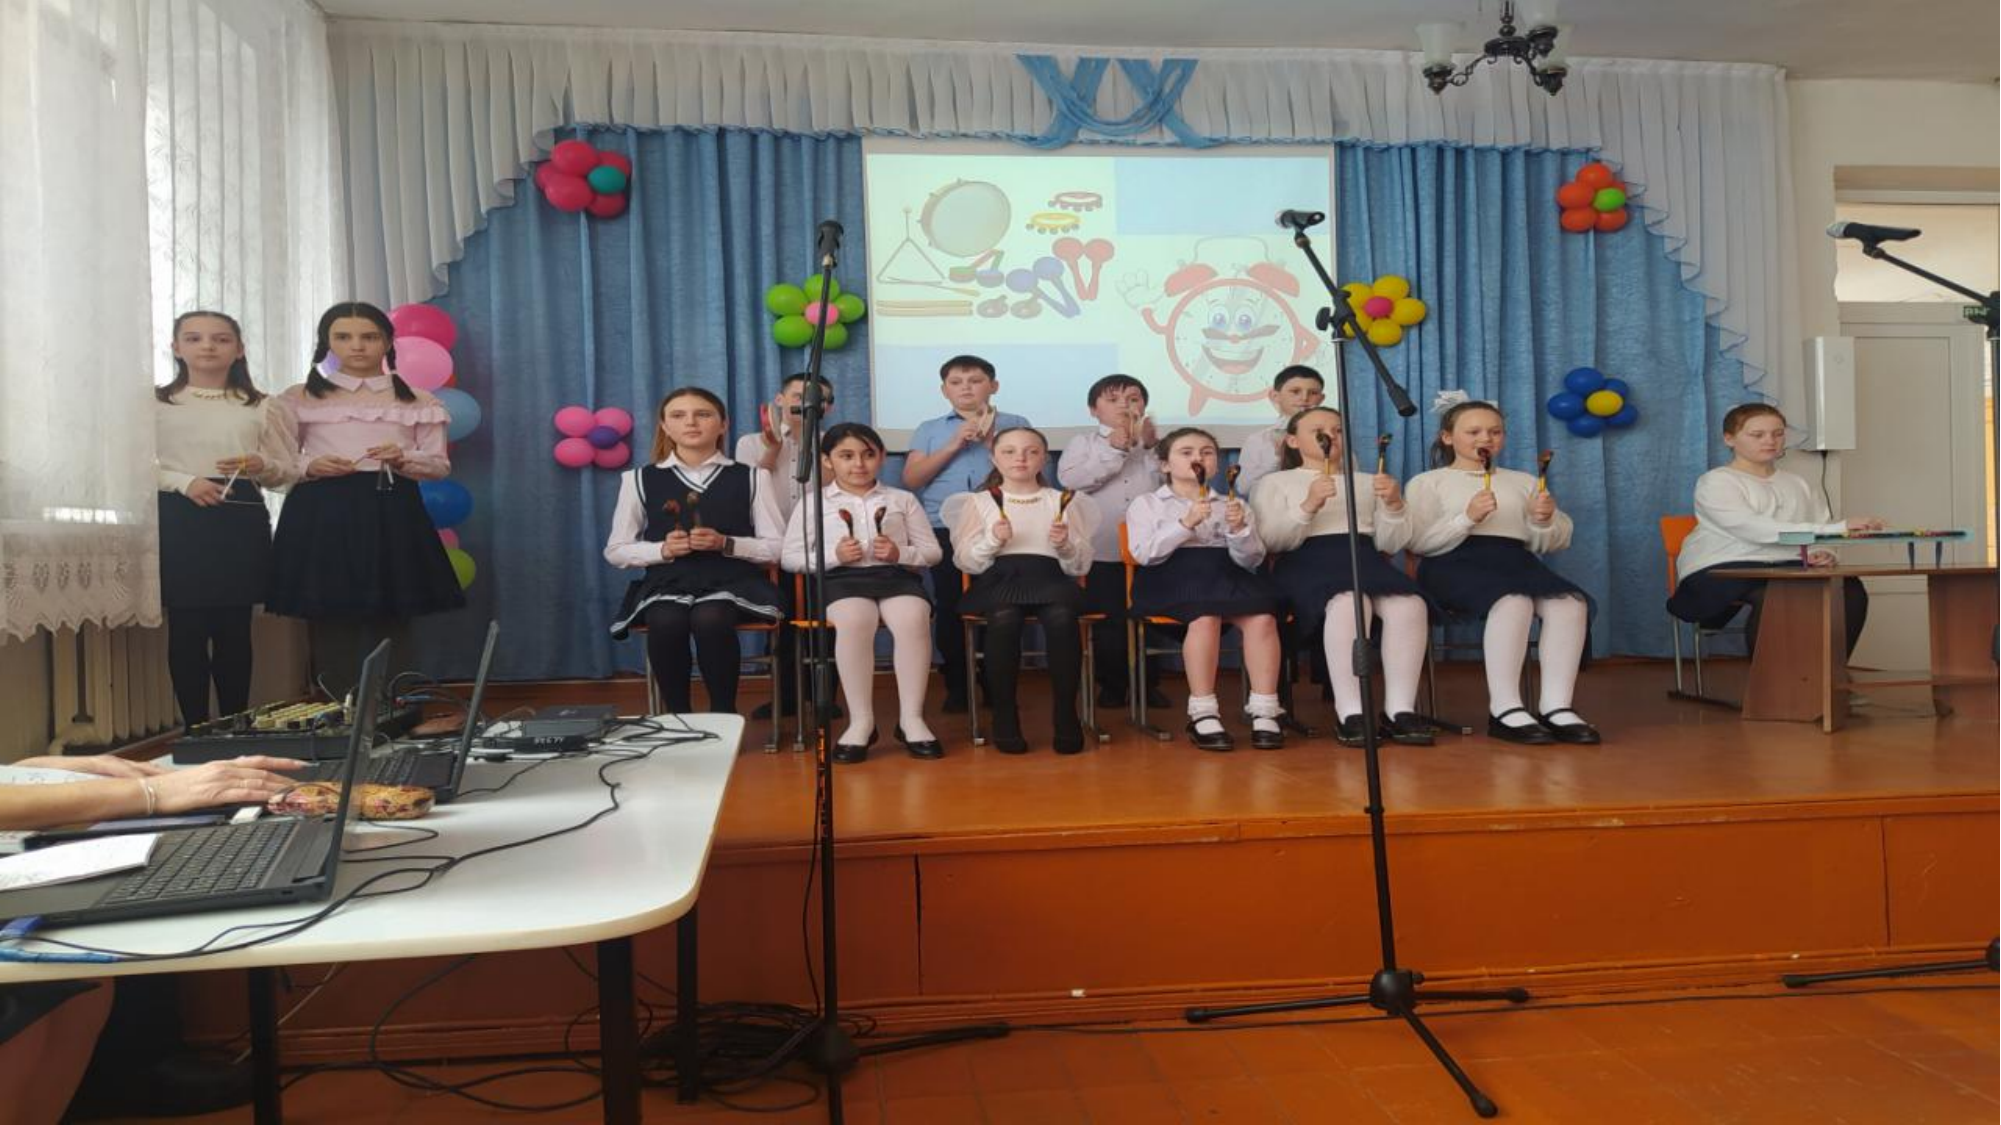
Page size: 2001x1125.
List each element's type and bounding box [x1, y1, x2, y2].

list [0, 0, 2000, 1125]
